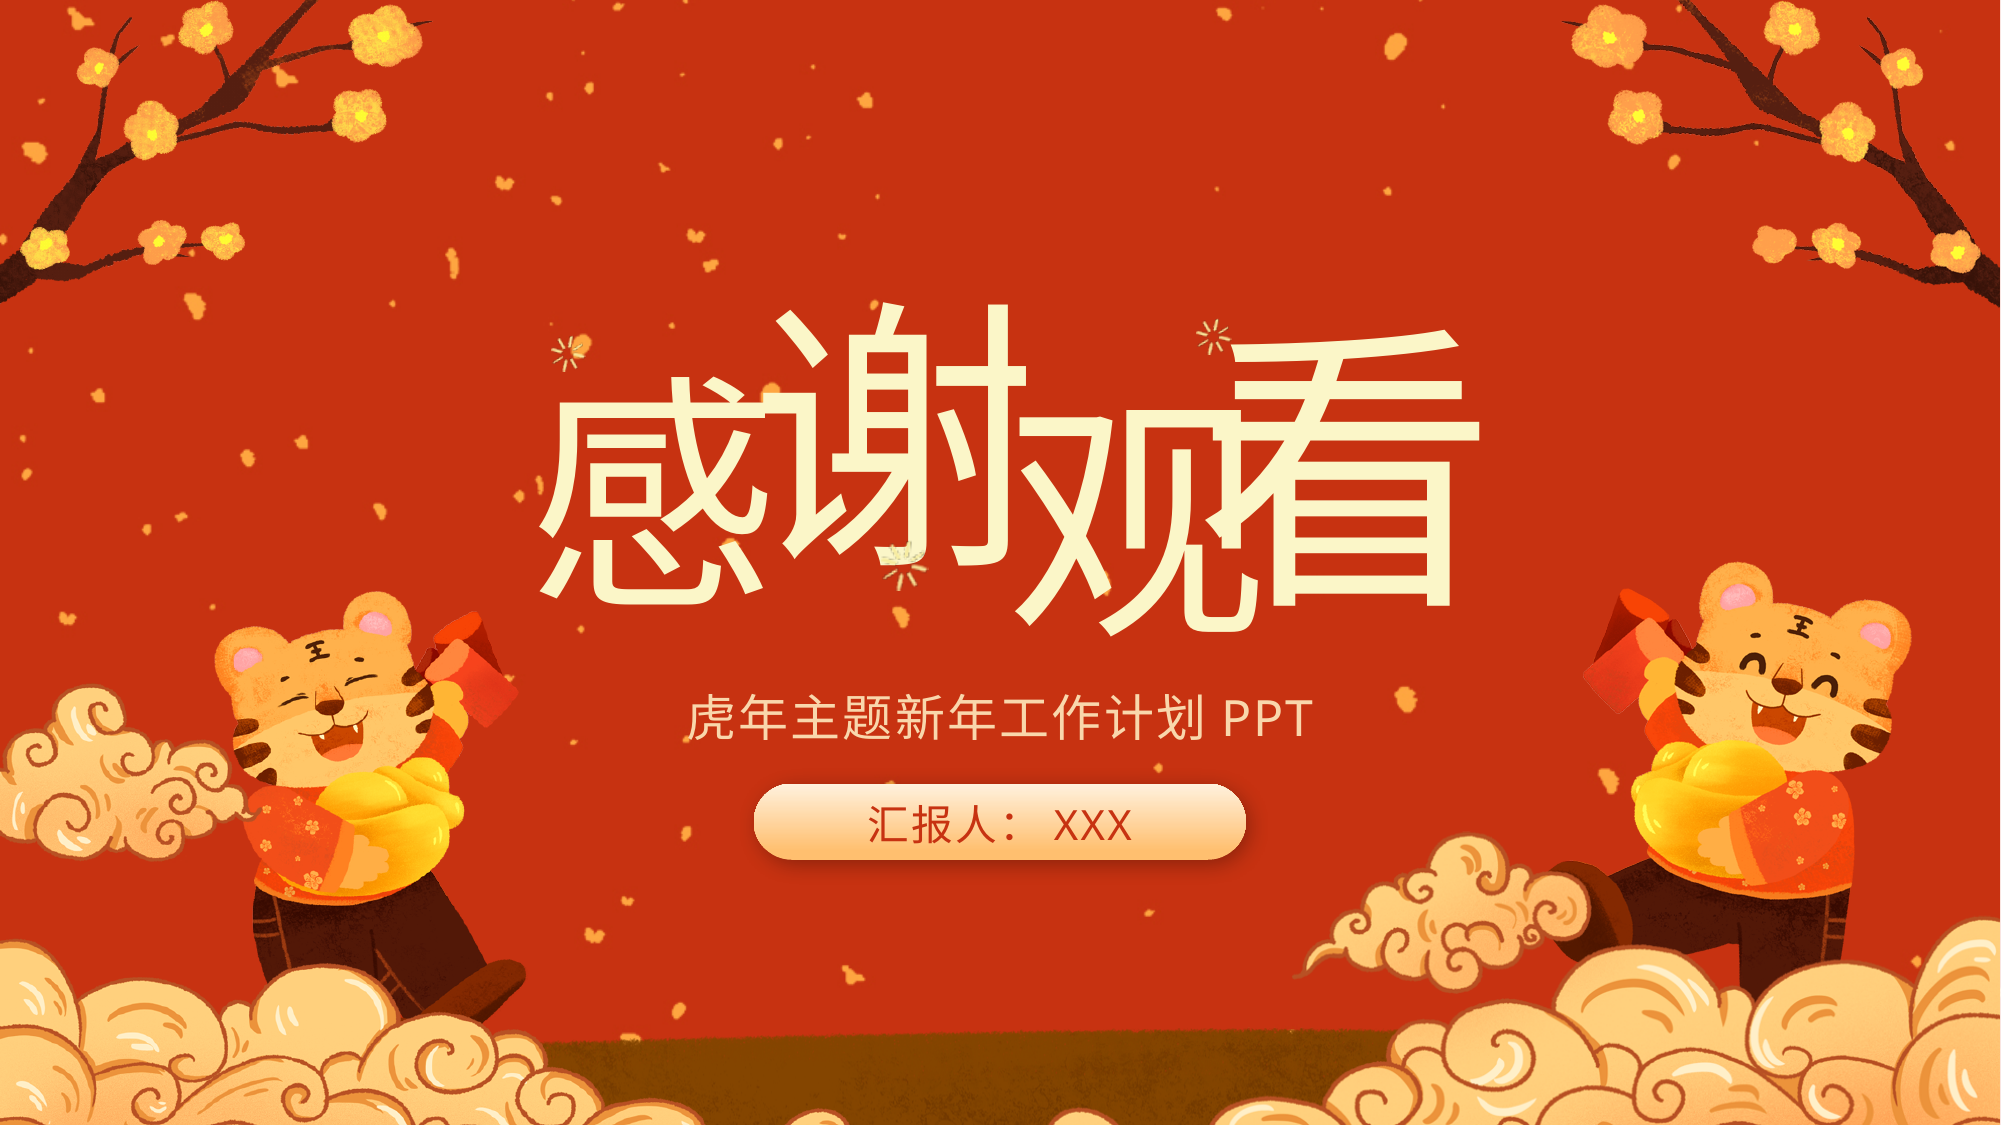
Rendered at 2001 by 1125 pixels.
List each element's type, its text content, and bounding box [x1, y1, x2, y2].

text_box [458, 249, 1542, 679]
text_box 汇报人：XXX [880, 791, 1211, 857]
text_box [880, 857, 990, 861]
picture [0, 0, 2001, 1125]
text_box [880, 782, 1239, 797]
text_box 虎年主题新年工作计划PPT [880, 679, 1404, 754]
